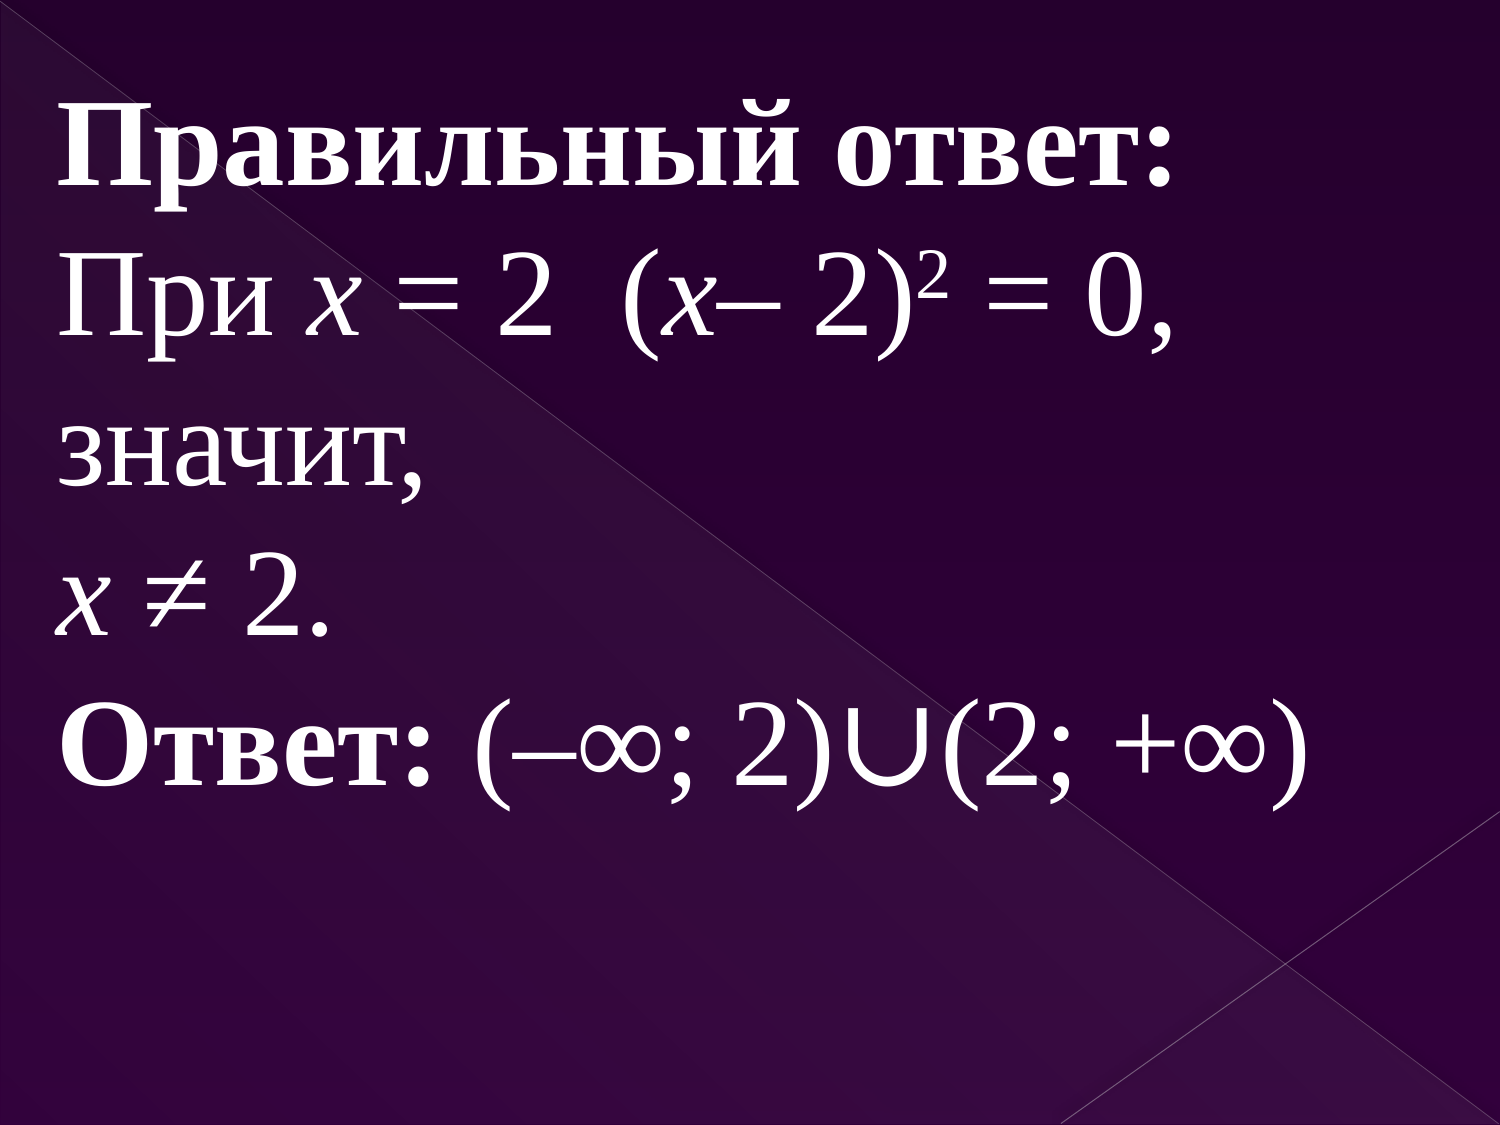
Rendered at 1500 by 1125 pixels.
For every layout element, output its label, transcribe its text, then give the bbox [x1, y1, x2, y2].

text_box Правильный ответ: При х = 2 (х– 2)2 = 0, значит, х ≠ 2. Ответ: (–∞; 2)∪(2; +∞) [41, 53, 1447, 968]
